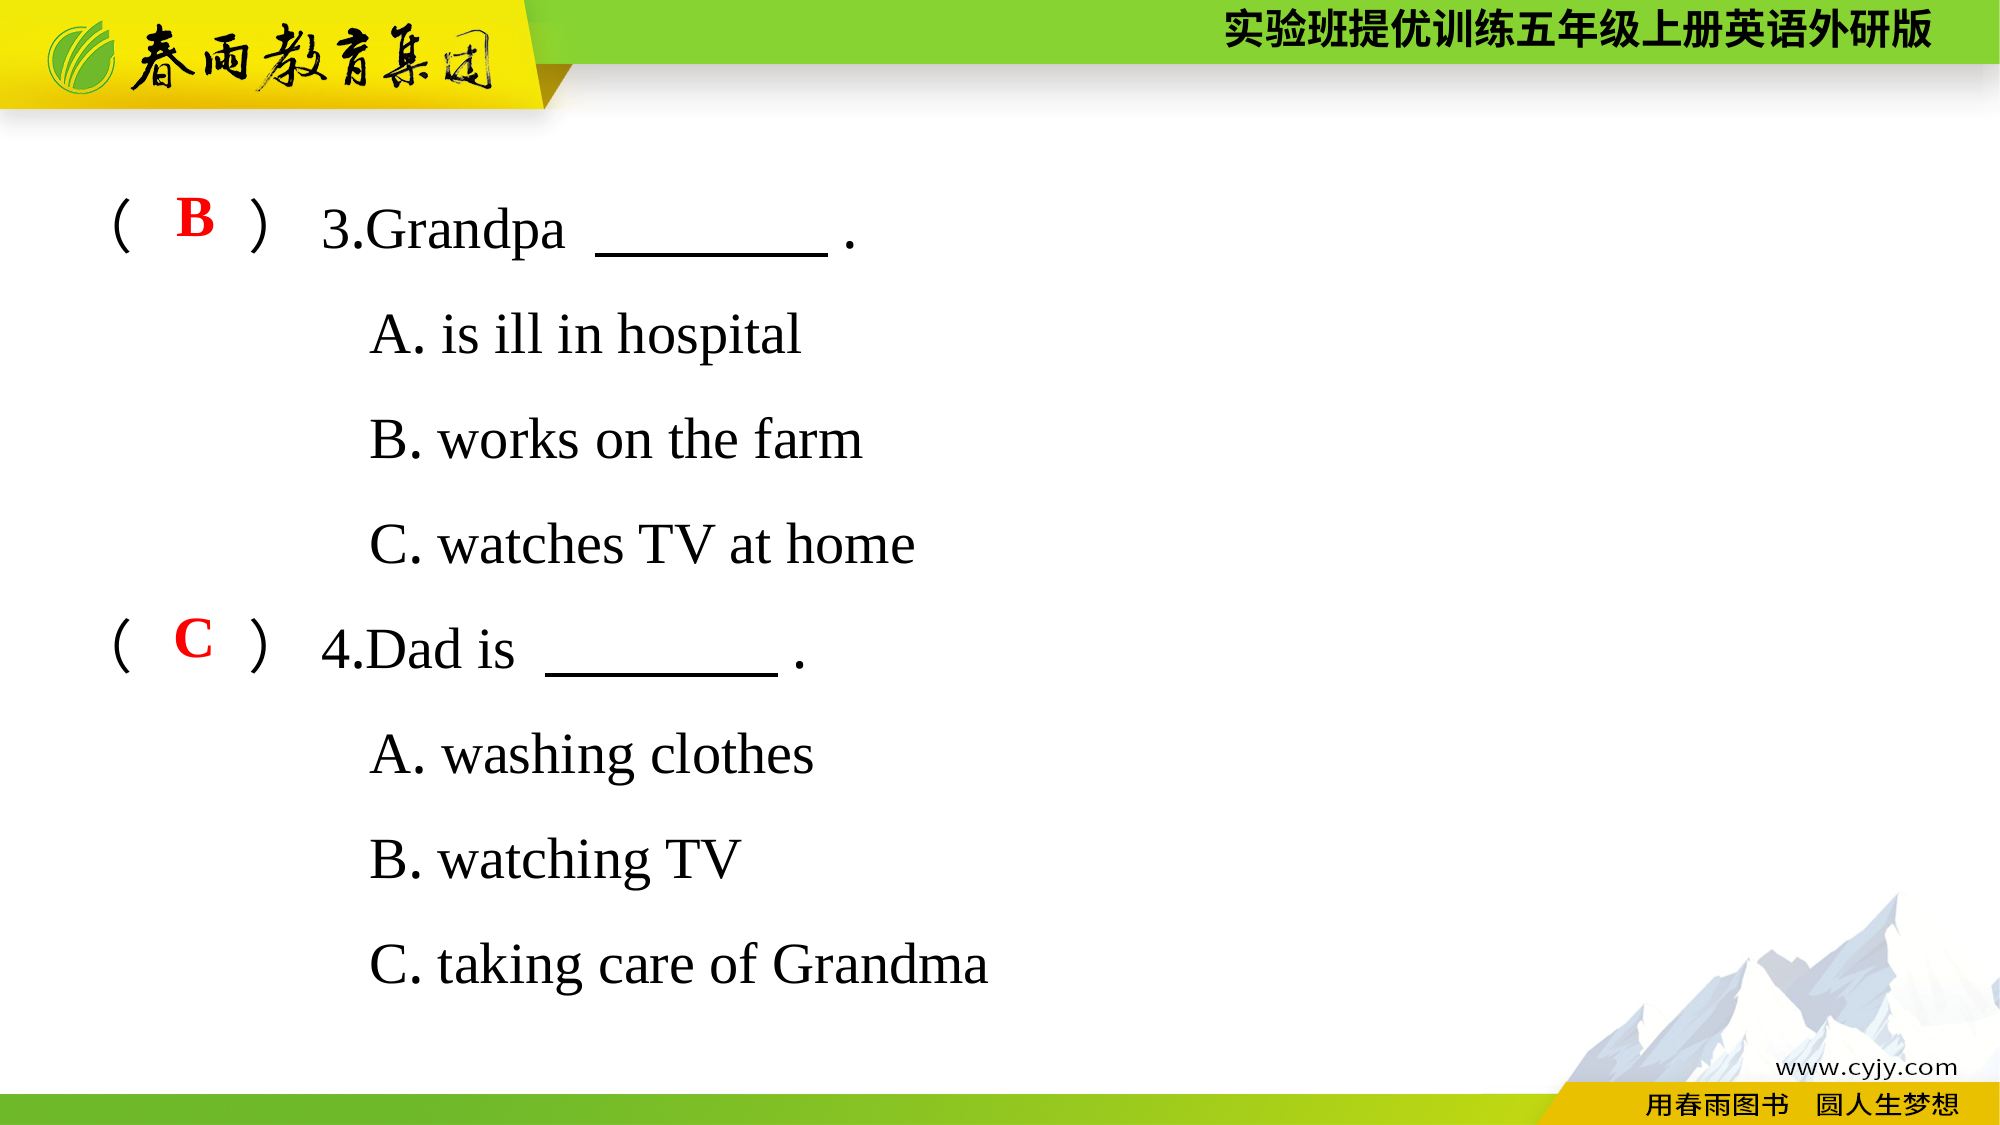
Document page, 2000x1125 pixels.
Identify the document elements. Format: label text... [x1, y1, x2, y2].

picture [0, 0, 2000, 1125]
list （ ）3.Grandpa . A. is ill in hospital B. works on the farm C. watches TV at home （ ）4.Dad is . A. washing clothes B. watching TV C. taking care of Grandma [59, 147, 1944, 1012]
text_box C [158, 591, 231, 677]
text_box B [161, 170, 231, 256]
